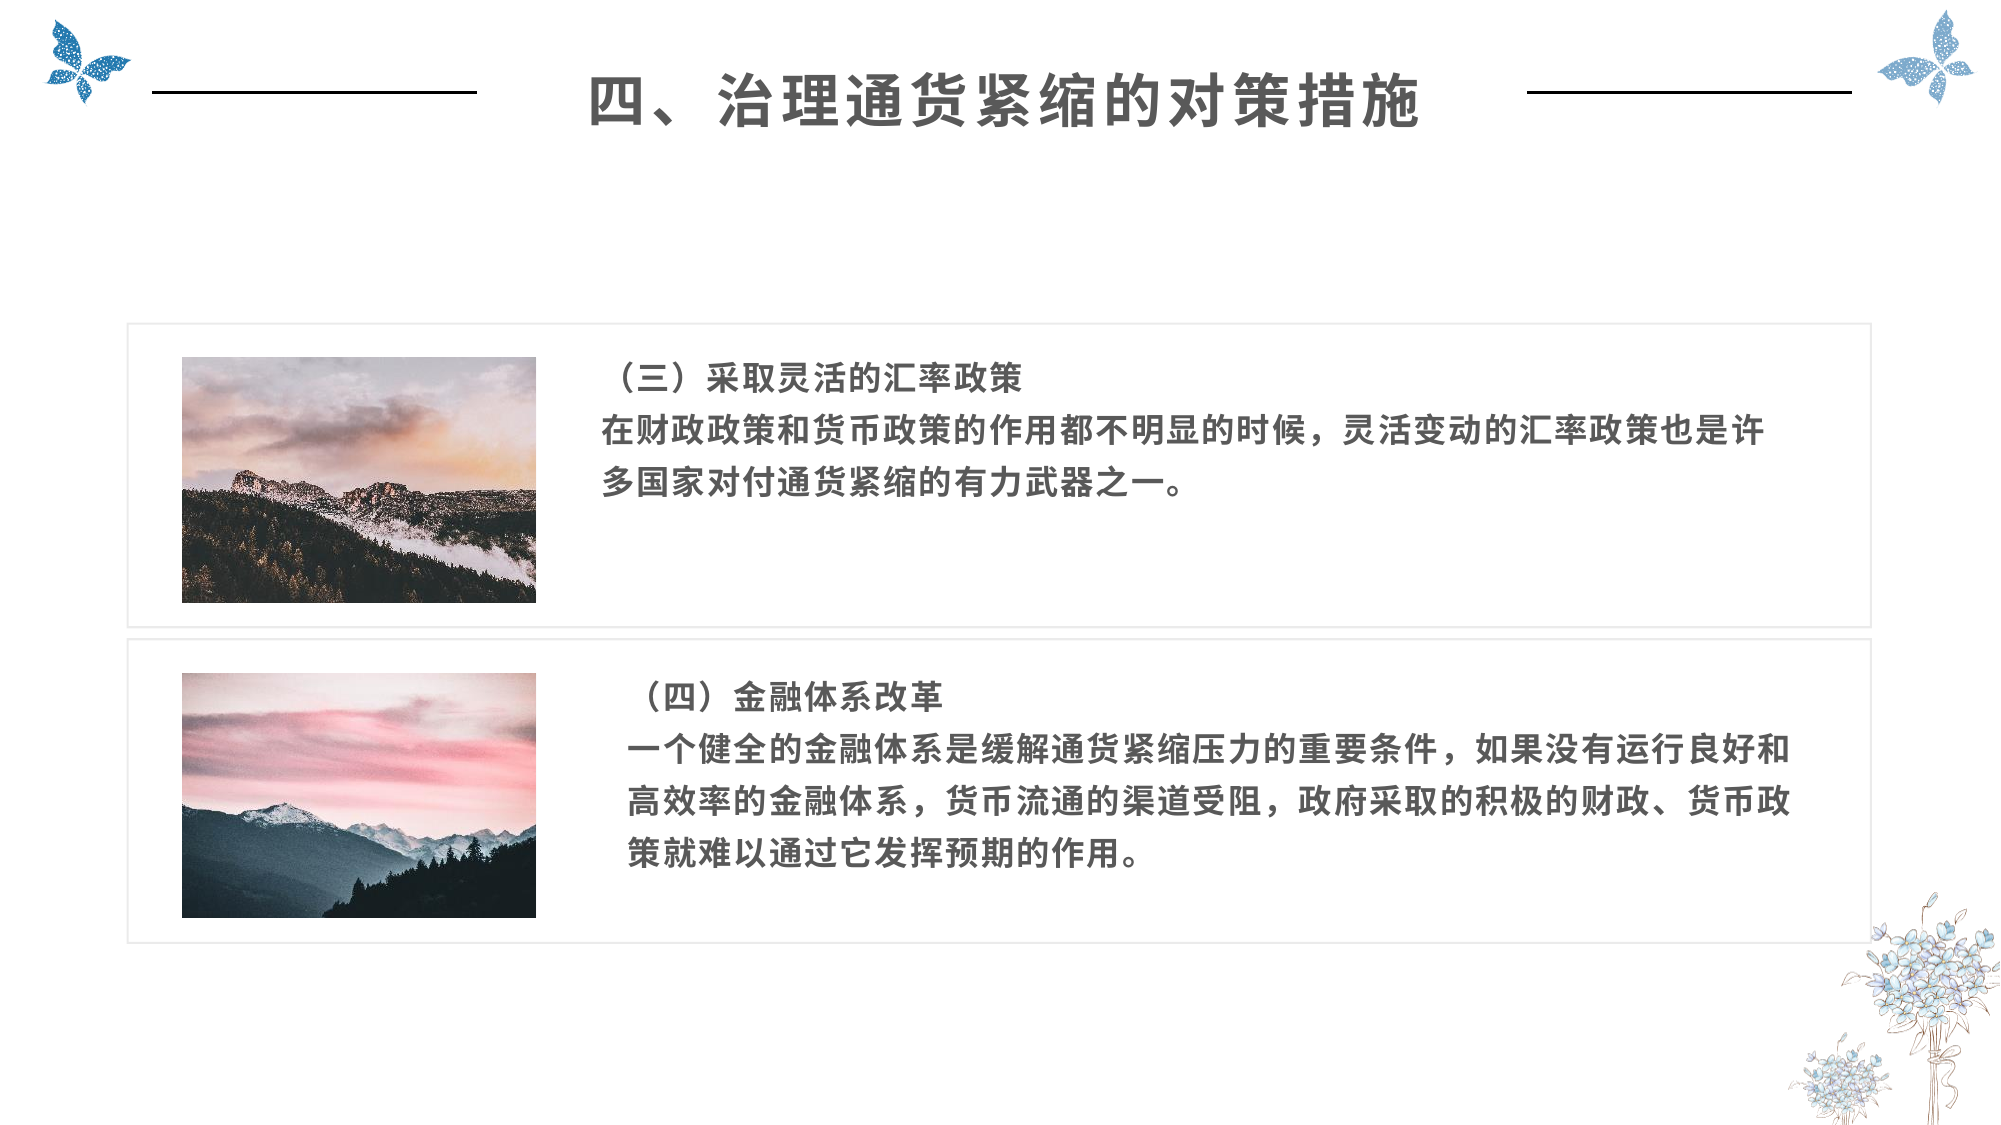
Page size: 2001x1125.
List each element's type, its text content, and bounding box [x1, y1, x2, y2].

text_box （三）采取灵活的汇率政策 在财政政策和货币政策的作用都不明显的时候，灵活变动的汇率政策也是许多国家对付通货紧缩的有力武器之一。 [586, 337, 1810, 509]
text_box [151, 55, 1852, 142]
picture [1788, 892, 2000, 1125]
text_box [127, 638, 1872, 944]
picture [181, 673, 537, 918]
text_box （四）金融体系改革 一个健全的金融体系是缓解通货紧缩压力的重要条件，如果没有运行良好和高效率的金融体系，货币流通的渠道受阻，政府采取的积极的财政、货币政策就难以通过它发挥预期的作用。 [613, 657, 1828, 880]
picture [181, 357, 537, 603]
text_box [127, 323, 1872, 628]
